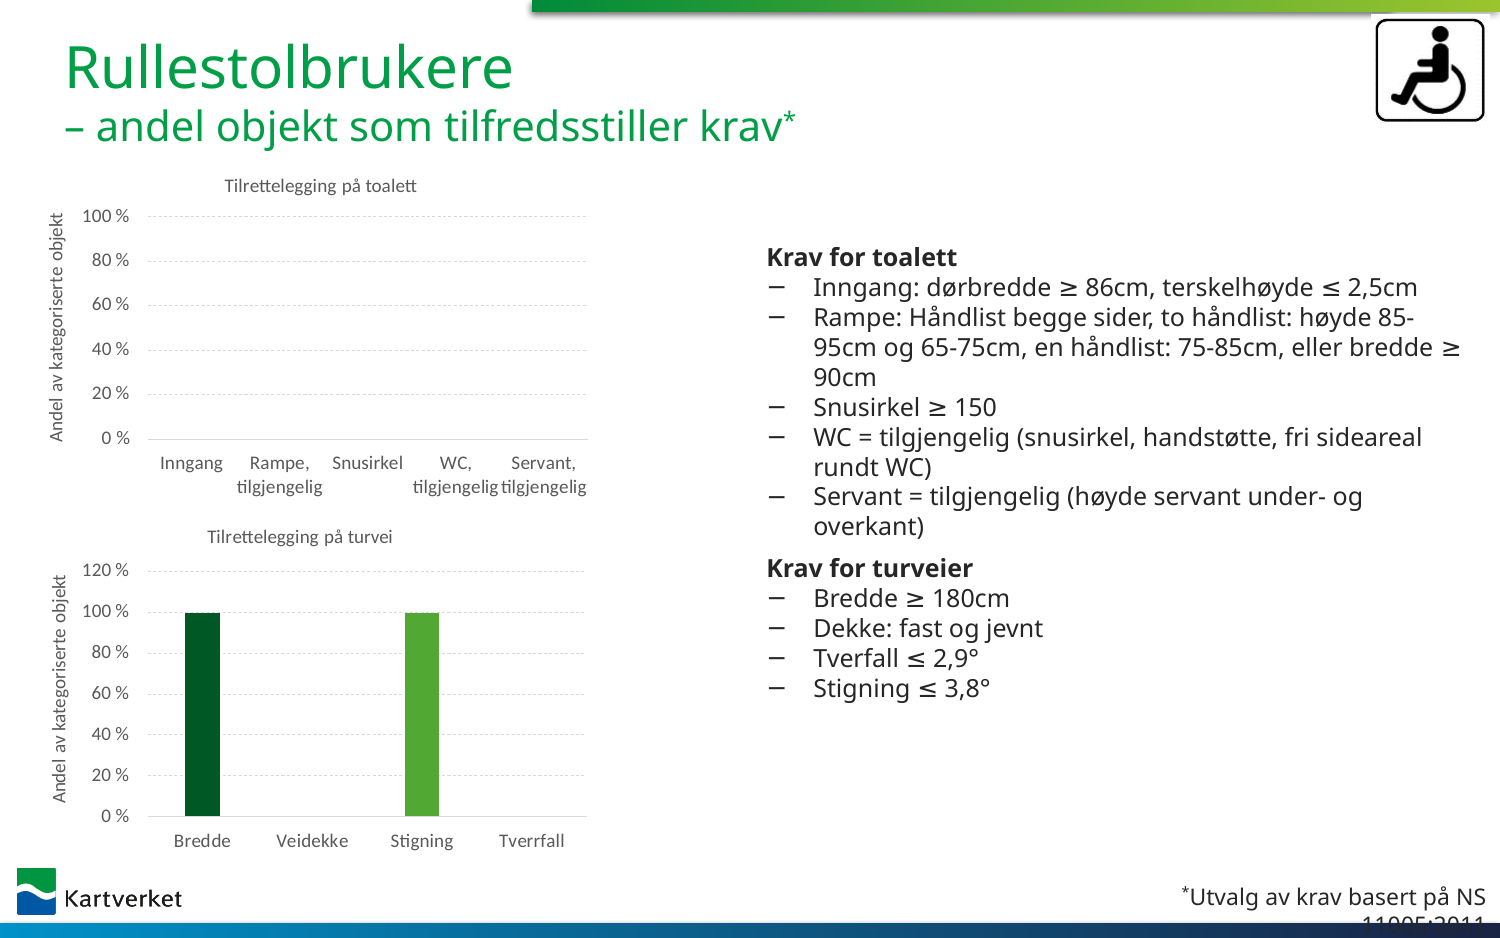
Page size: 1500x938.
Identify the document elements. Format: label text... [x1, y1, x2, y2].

picture [41, 520, 598, 859]
text_box Krav for toalett Inngang: dørbredde ≥ 86cm, terskelhøyde ≤ 2,5cm Rampe: Håndlist begge sider, to håndlist: høyde 85-95cm og 65-75cm, en håndlist: 75-85cm, eller bredde ≥ 90cm Snusirkel ≥ 150 WC = tilgjengelig (snusirkel, handstøtte, fri sideareal rundt WC) Servant = tilgjengelig (høyde servant under- og overkant) [751, 234, 1483, 545]
picture [41, 166, 599, 505]
text_box *Utvalg av krav basert på NS 11005:2011 [1068, 873, 1500, 938]
text_box Rullestolbrukere – andel objekt som tilfredsstiller krav* [49, 14, 1431, 158]
text_box Krav for turveier Bredde ≥ 180cm Dekke: fast og jevnt Tverfall ≤ 2,9° Stigning ≤ 3,8° [751, 545, 1483, 710]
picture [1371, 13, 1491, 127]
